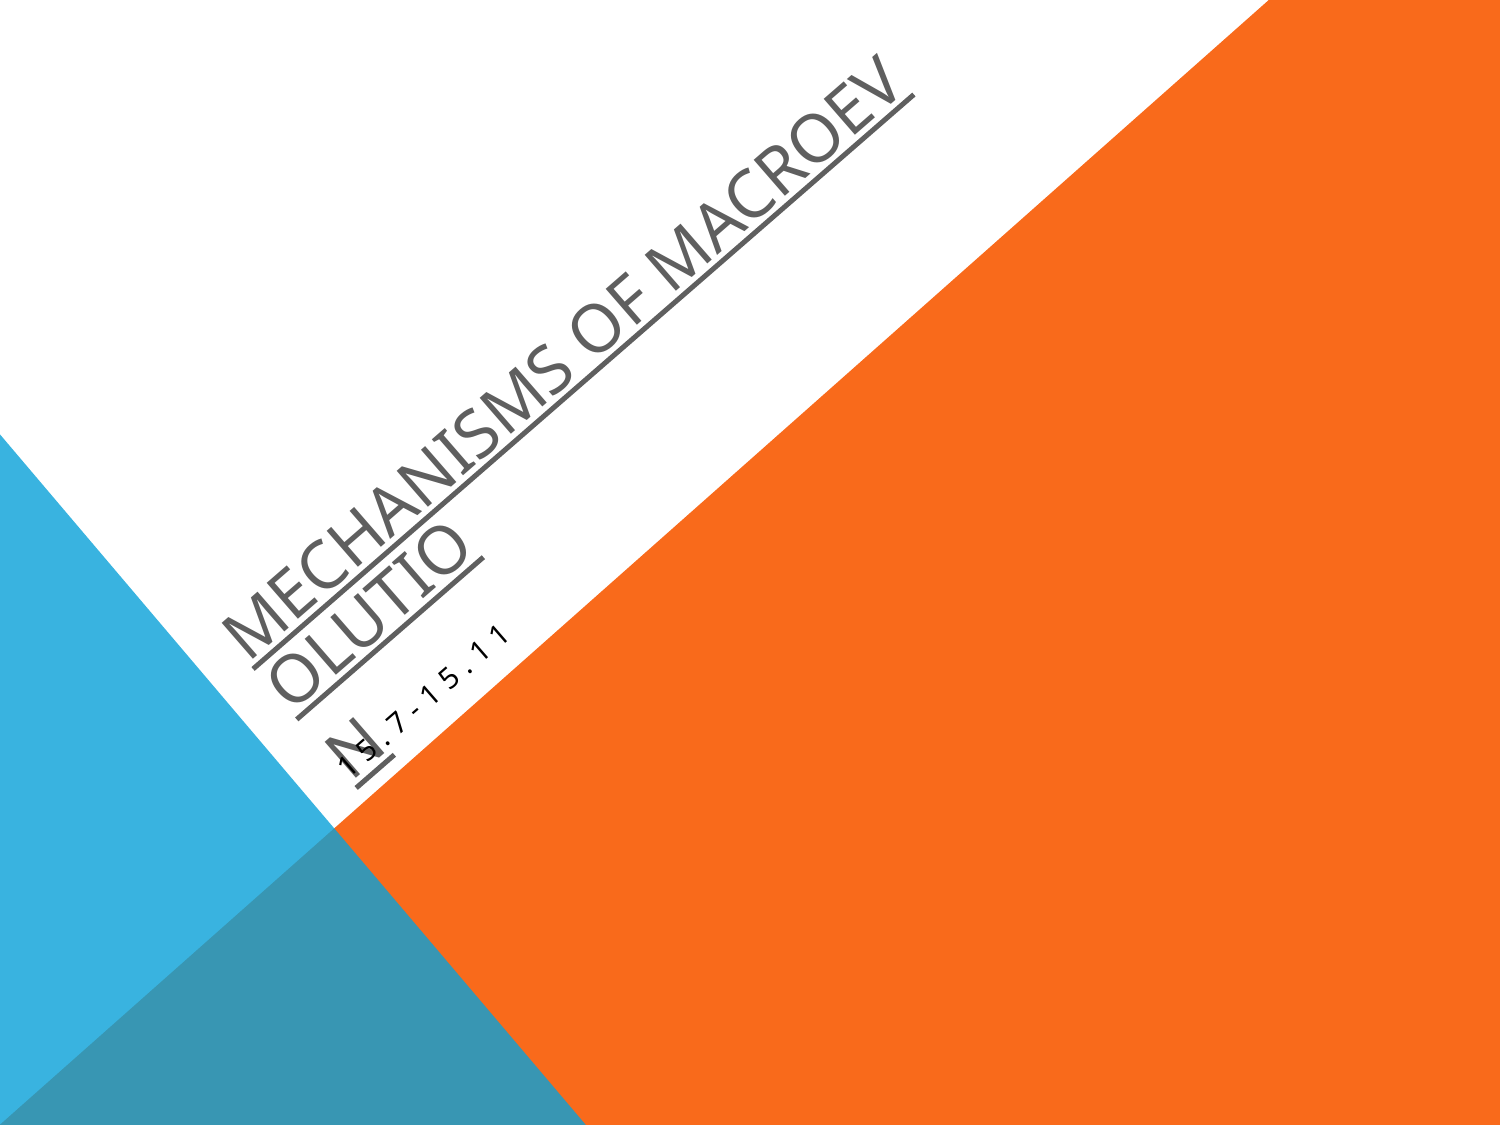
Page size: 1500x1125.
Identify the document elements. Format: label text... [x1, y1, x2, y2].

list 15.7-15.11 [312, 61, 1155, 803]
title Mechanisms of macroevolution [183, 3, 1013, 761]
